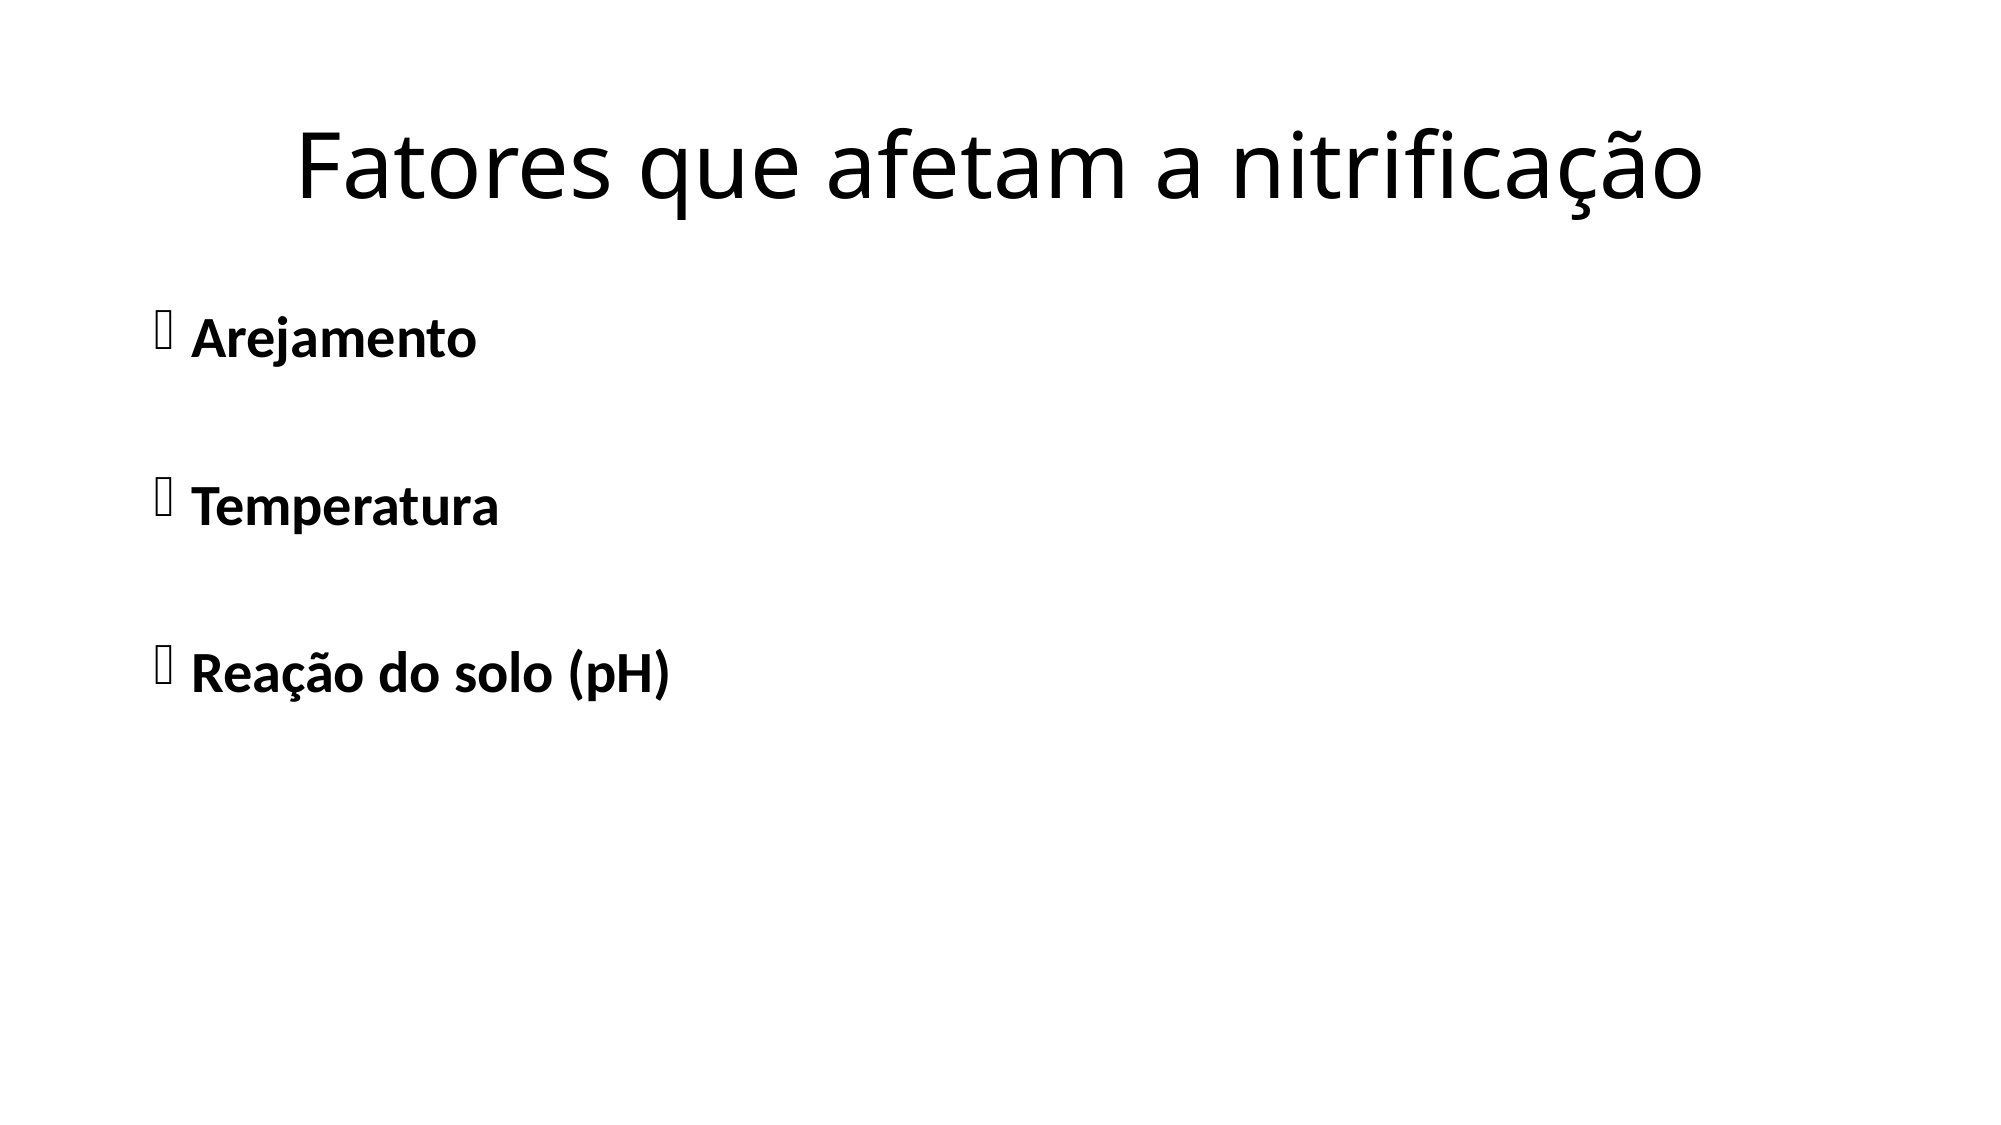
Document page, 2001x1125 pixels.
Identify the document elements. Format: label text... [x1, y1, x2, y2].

list Arejamento Temperatura Reação do solo (pH) [138, 299, 1864, 1014]
title Fatores que afetam a nitrificação [138, 60, 1864, 278]
